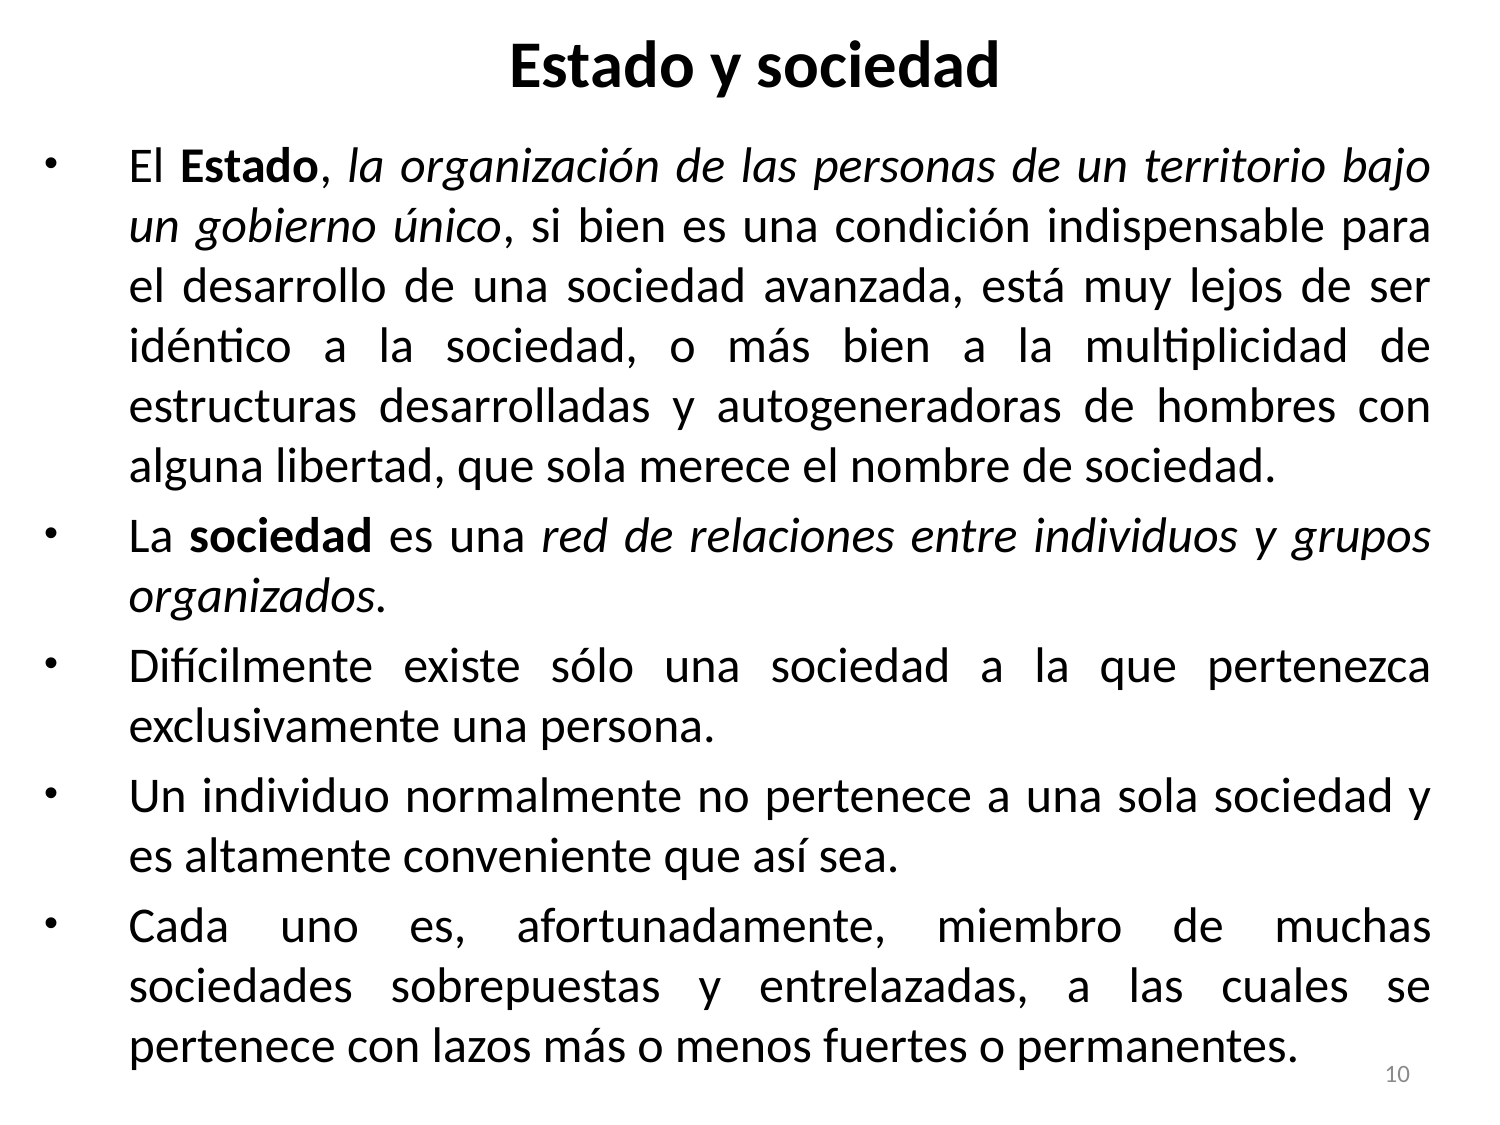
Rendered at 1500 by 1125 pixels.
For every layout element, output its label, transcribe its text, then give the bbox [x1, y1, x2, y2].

slide_number 10 [1074, 1042, 1425, 1103]
text_box El Estado, la organización de las personas de un territorio bajo un gobierno único, si bien es una condición indispensable para el desarrollo de una sociedad avanzada, está muy lejos de ser idéntico a la sociedad, o más bien a la multiplicidad de estructuras desarrolladas y autogeneradoras de hombres con alguna libertad, que sola merece el nombre de sociedad. La sociedad es una red de relaciones entre individuos y grupos organizados. Difícilmente existe sólo una sociedad a la que pertenezca exclusivamente una persona. Un individuo normalmente no pertenece a una sola sociedad y es altamente conveniente que así sea. Cada uno es, afortunadamente, miembro de muchas sociedades sobrepuestas y entrelazadas, a las cuales se pertenece con lazos más o menos fuertes o permanentes. [29, 125, 1447, 1094]
title Estado y sociedad [41, 7, 1471, 114]
